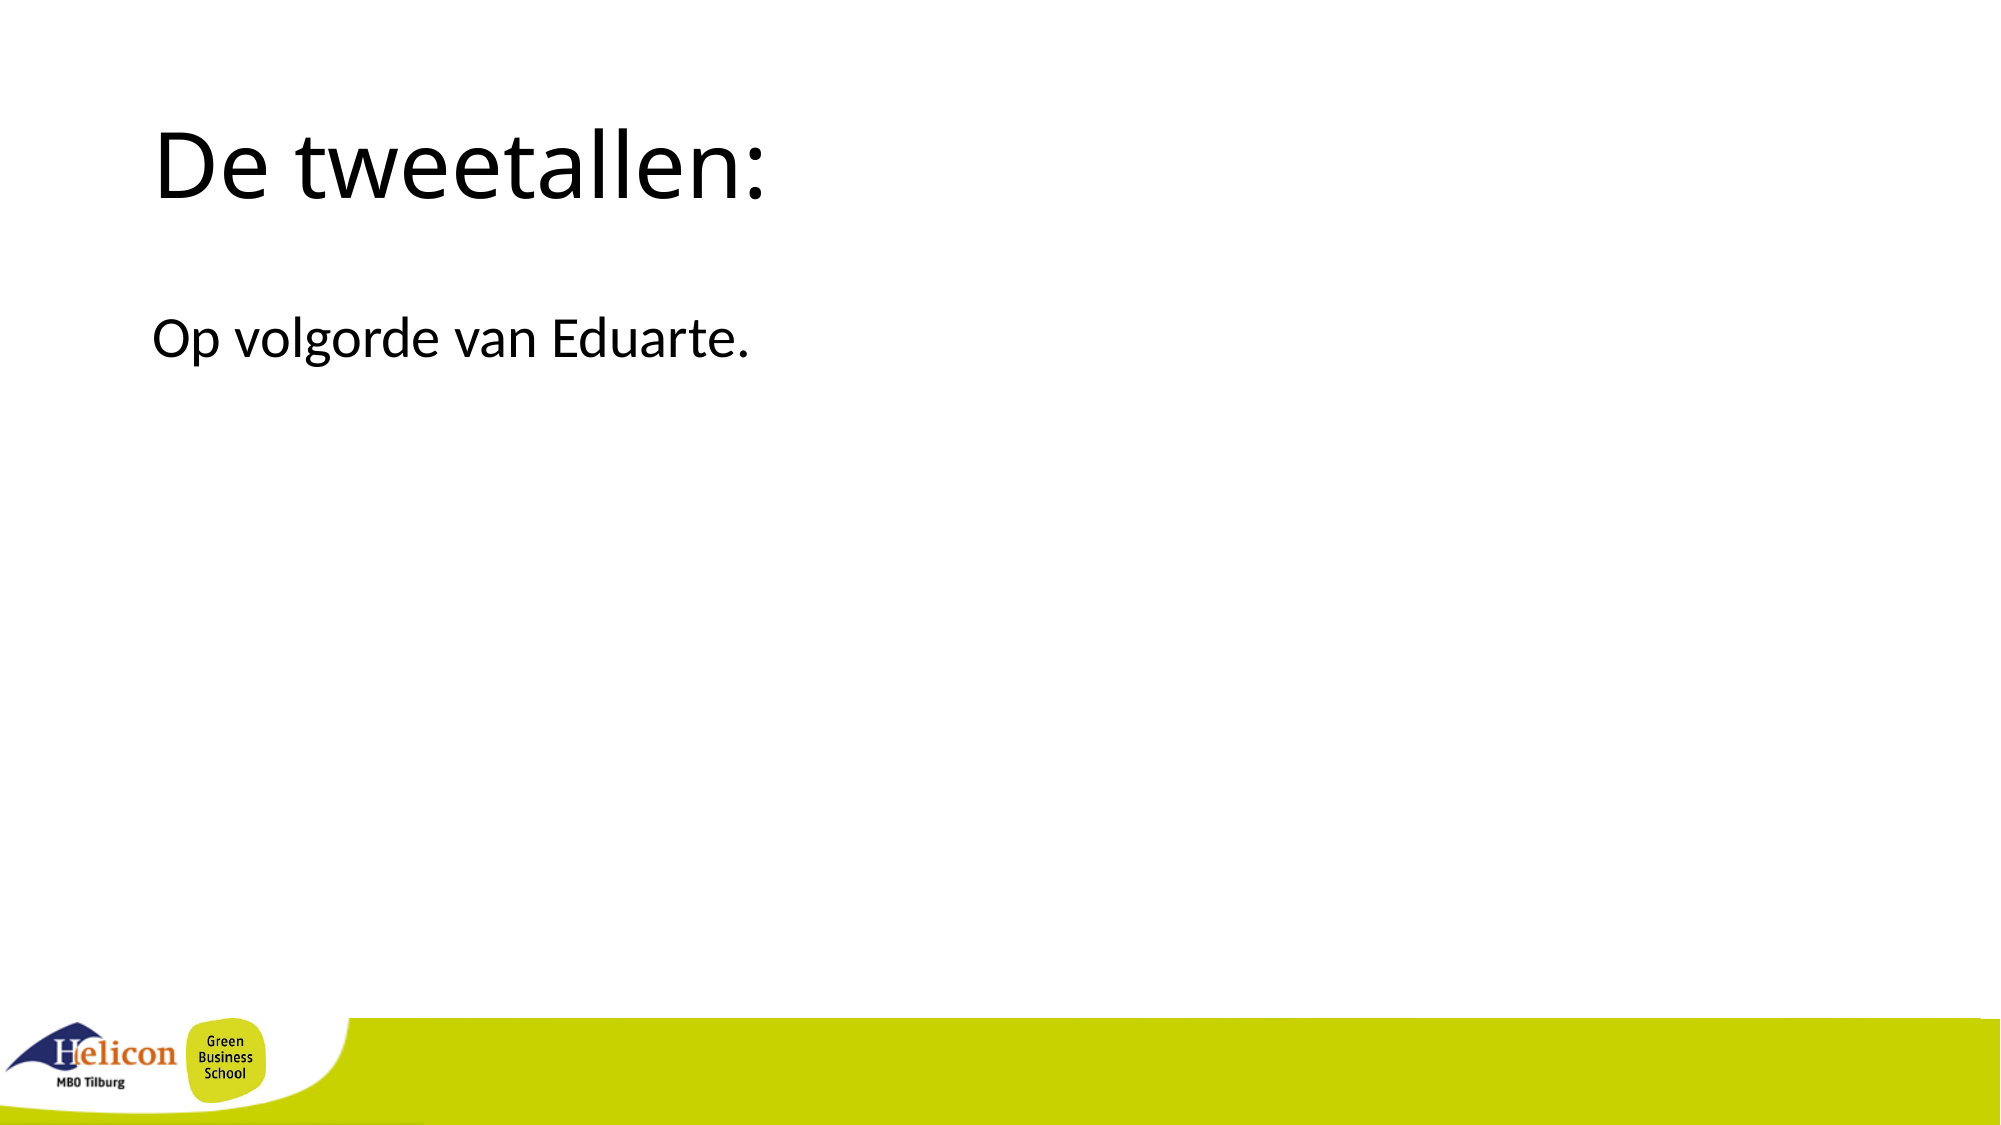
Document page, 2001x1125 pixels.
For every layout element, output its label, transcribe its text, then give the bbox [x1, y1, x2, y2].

list Op volgorde van Eduarte. [137, 299, 1863, 1014]
title De tweetallen: [137, 59, 1863, 278]
picture [0, 1018, 424, 1125]
